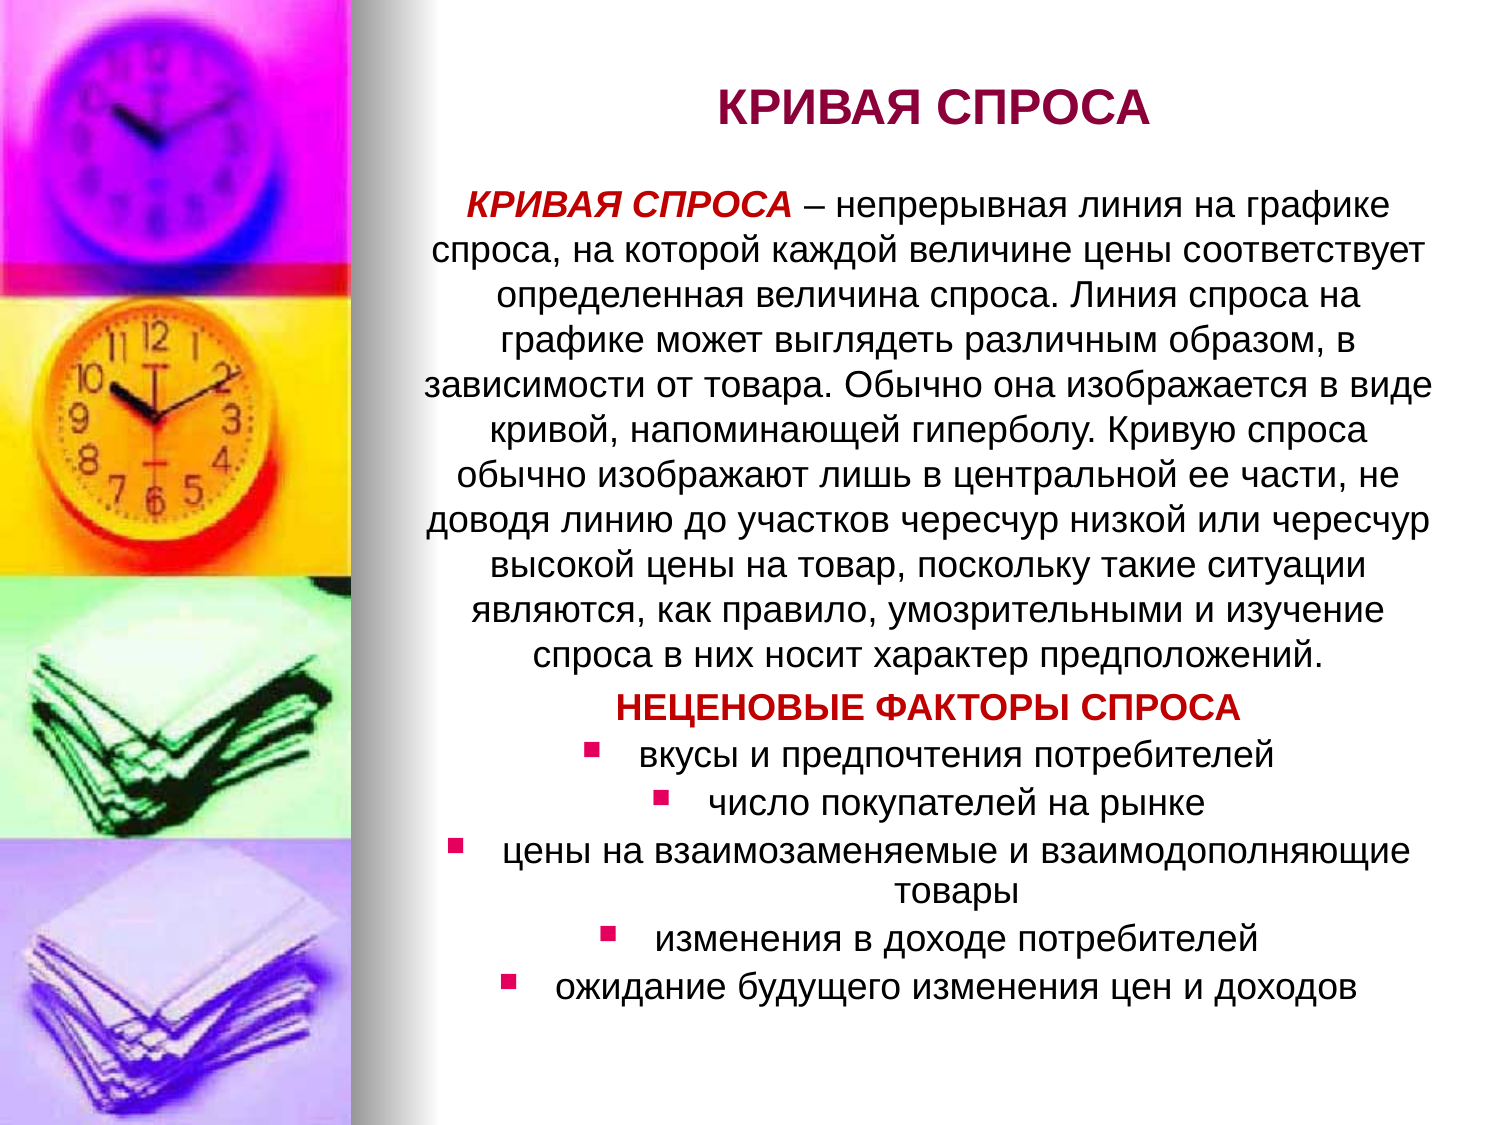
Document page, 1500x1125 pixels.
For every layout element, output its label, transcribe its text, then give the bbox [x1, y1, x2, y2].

picture [0, 0, 351, 1125]
list КРИВАЯ СПРОСА – непрерывная линия на графике спроса, на которой каждой величине цены соответствует определенная величина спроса. Линия спроса на графике может выглядеть различным образом, в зависимости от товара. Обычно она изображается в виде кривой, напоминающей гиперболу. Кривую спроса обычно изображают лишь в центральной ее части, не доводя линию до участков чересчур низкой или чересчур высокой цены на товар, поскольку такие ситуации являются, как правило, умозрительными и изучение спроса в них носит характер предположений. НЕЦЕНОВЫЕ ФАКТОРЫ СПРОСА вкусы и предпочтения потребителей число покупателей на рынке цены на взаимозаменяемые и взаимодополняющие товары изменения в доходе потребителей ожидание будущего изменения цен и доходов [407, 172, 1451, 1012]
title КРИВАЯ СПРОСА [430, 30, 1439, 172]
